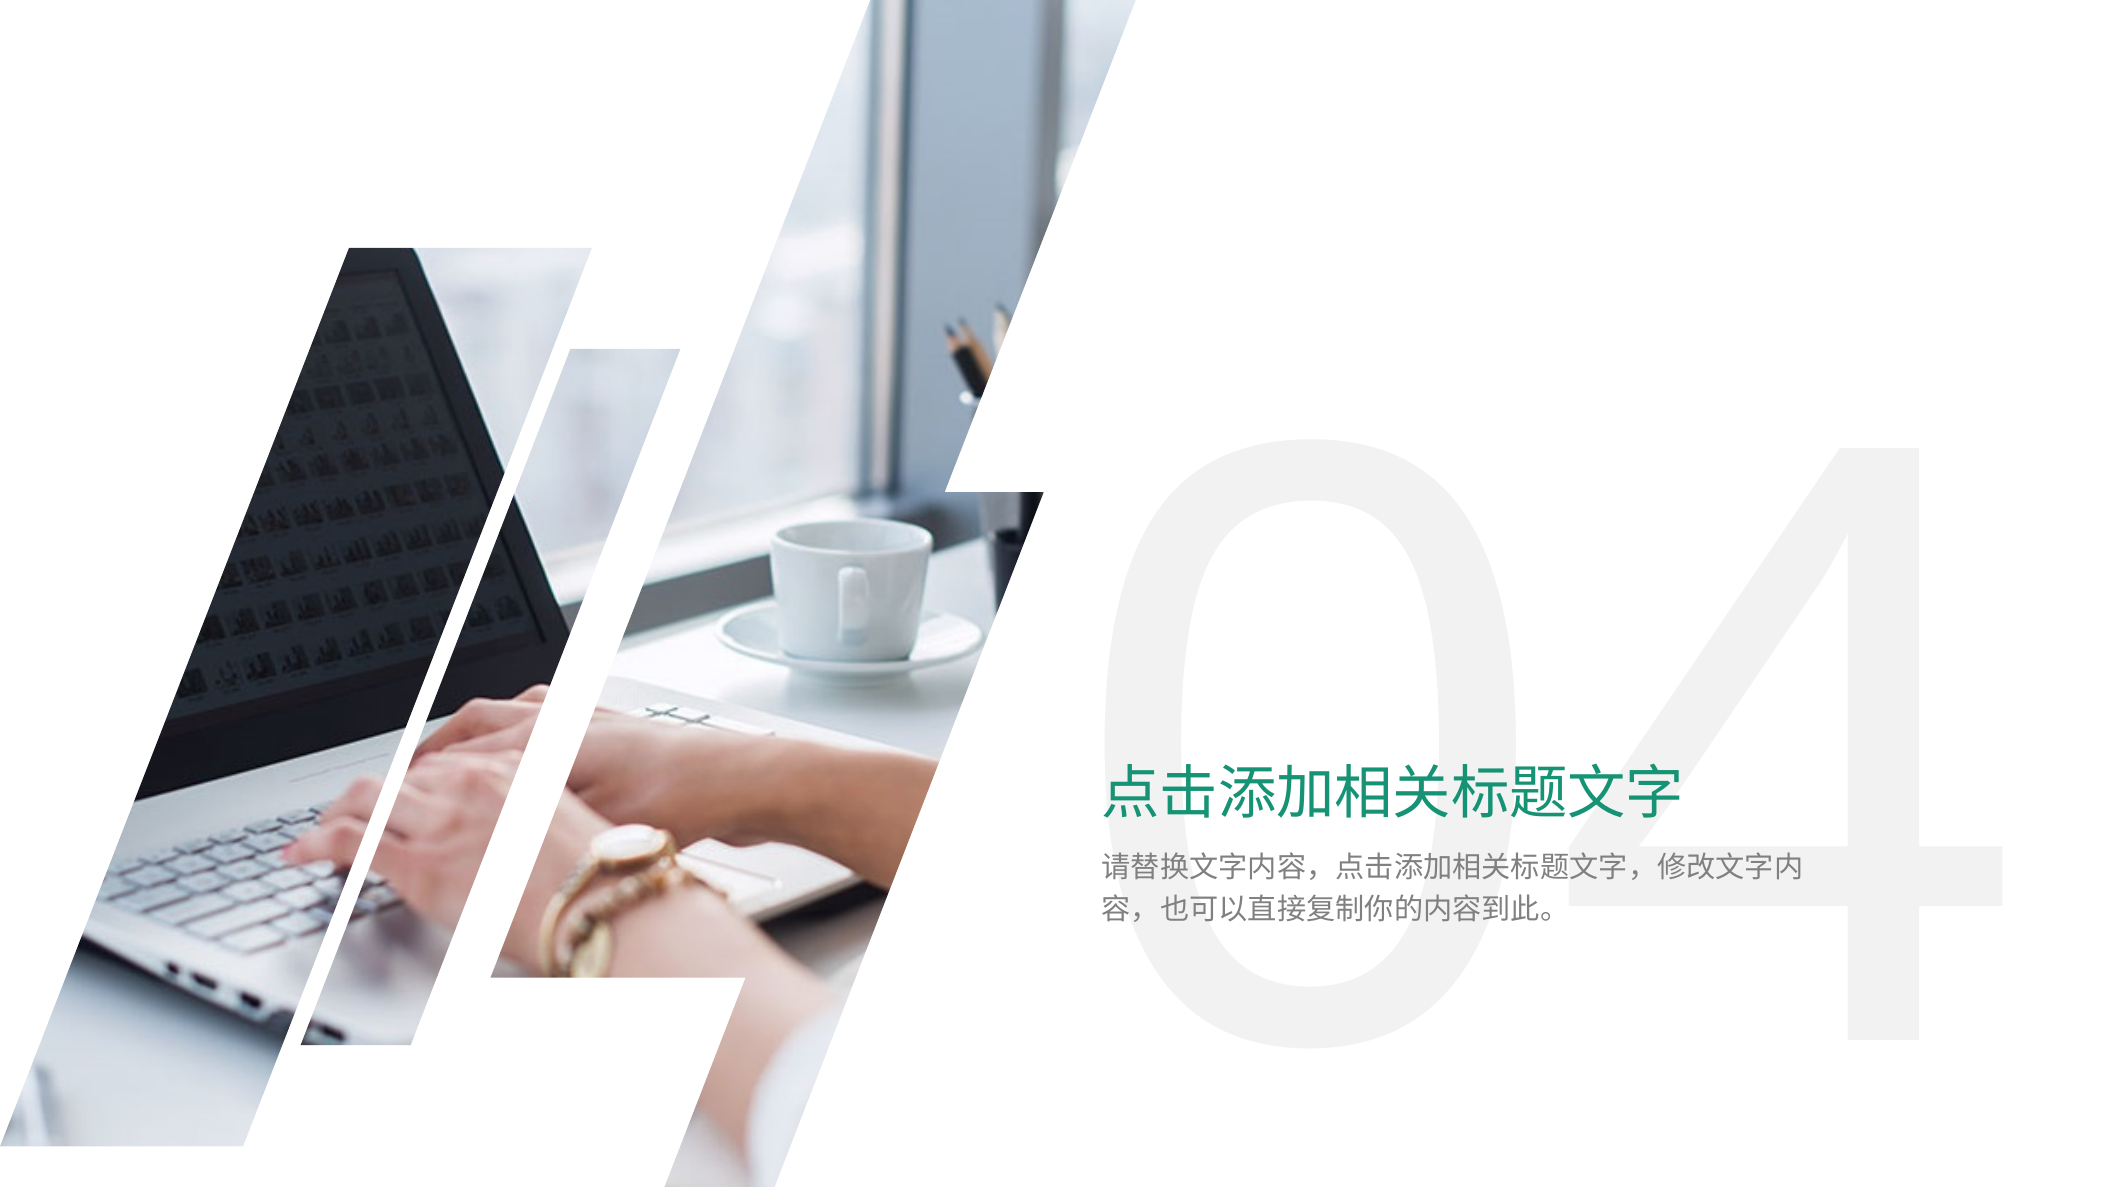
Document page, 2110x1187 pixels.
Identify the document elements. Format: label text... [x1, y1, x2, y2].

text_box [488, 0, 1137, 1187]
text_box 04 [1071, 0, 2052, 1187]
text_box 请替换文字内容，点击添加相关标题文字，修改文字内容，也可以直接复制你的内容到此。 [1101, 841, 1843, 926]
text_box [0, 246, 594, 1148]
text_box [299, 347, 682, 1047]
text_box 点击添加相关标题文字 [1101, 741, 1843, 826]
